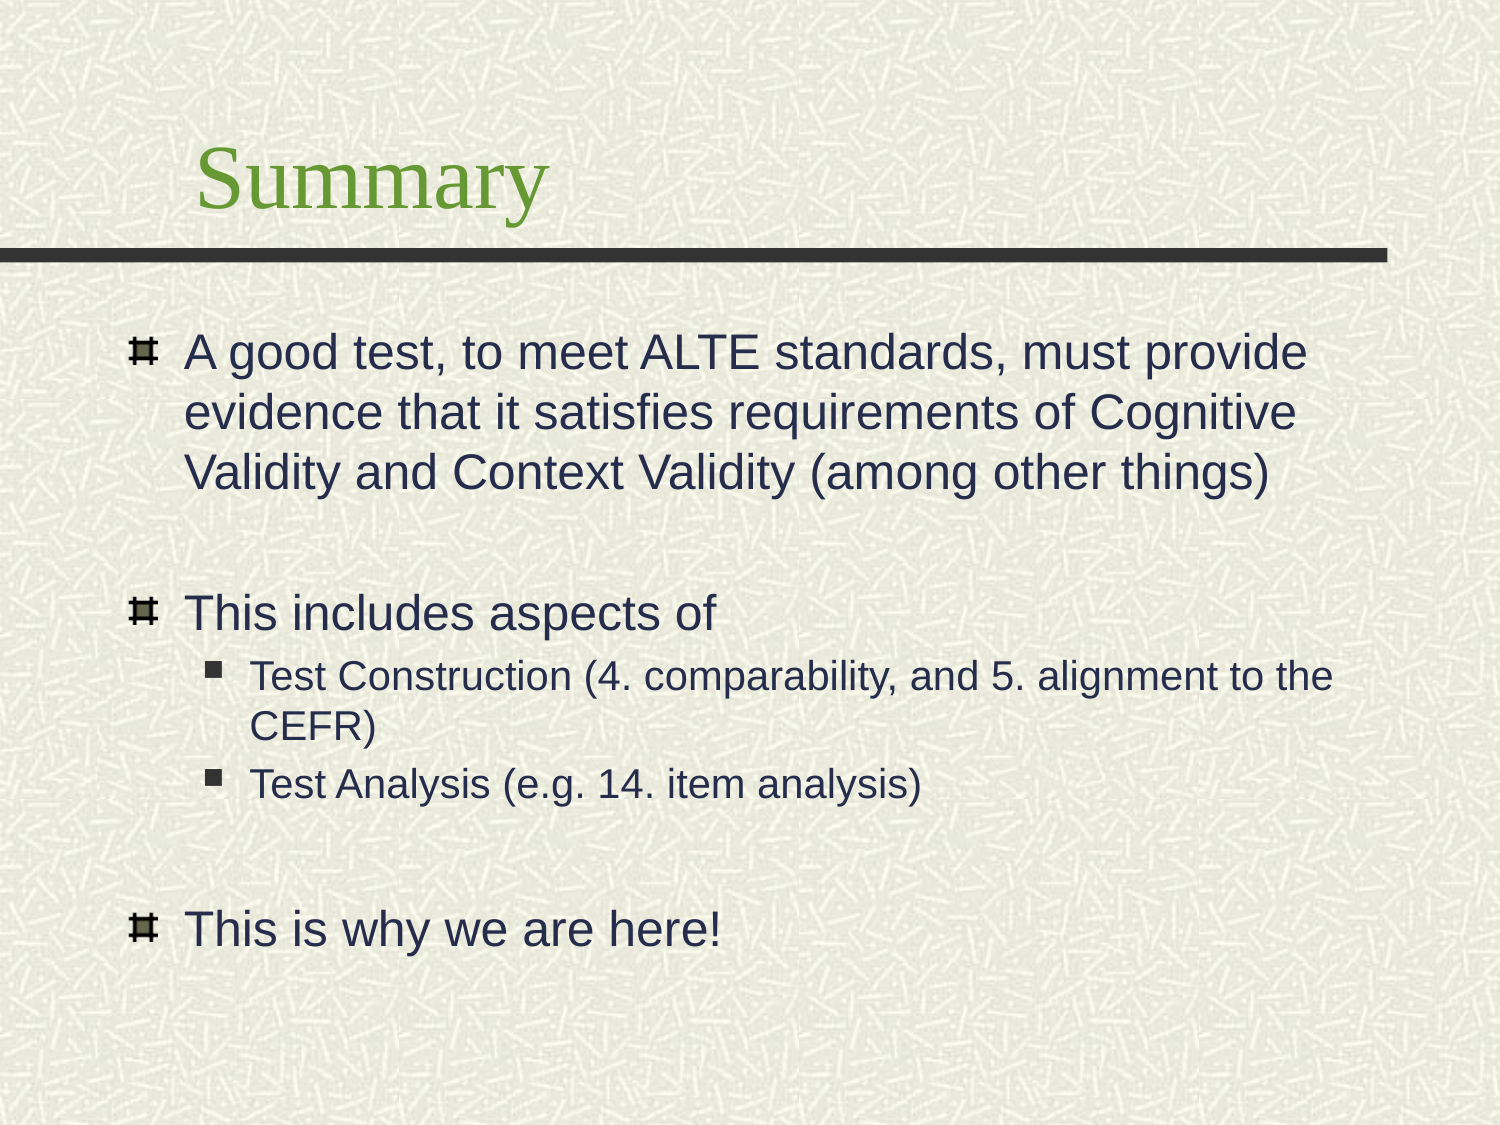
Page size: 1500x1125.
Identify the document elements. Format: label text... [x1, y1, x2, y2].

title Summary [179, 46, 1455, 235]
list A good test, to meet ALTE standards, must provide evidence that it satisfies requirements of Cognitive Validity and Context Validity (among other things) This includes aspects of Test Construction (4. comparability, and 5. alignment to the CEFR) Test Analysis (e.g. 14. item analysis) This is why we are here! [112, 312, 1447, 1000]
picture [0, 0, 1500, 1125]
